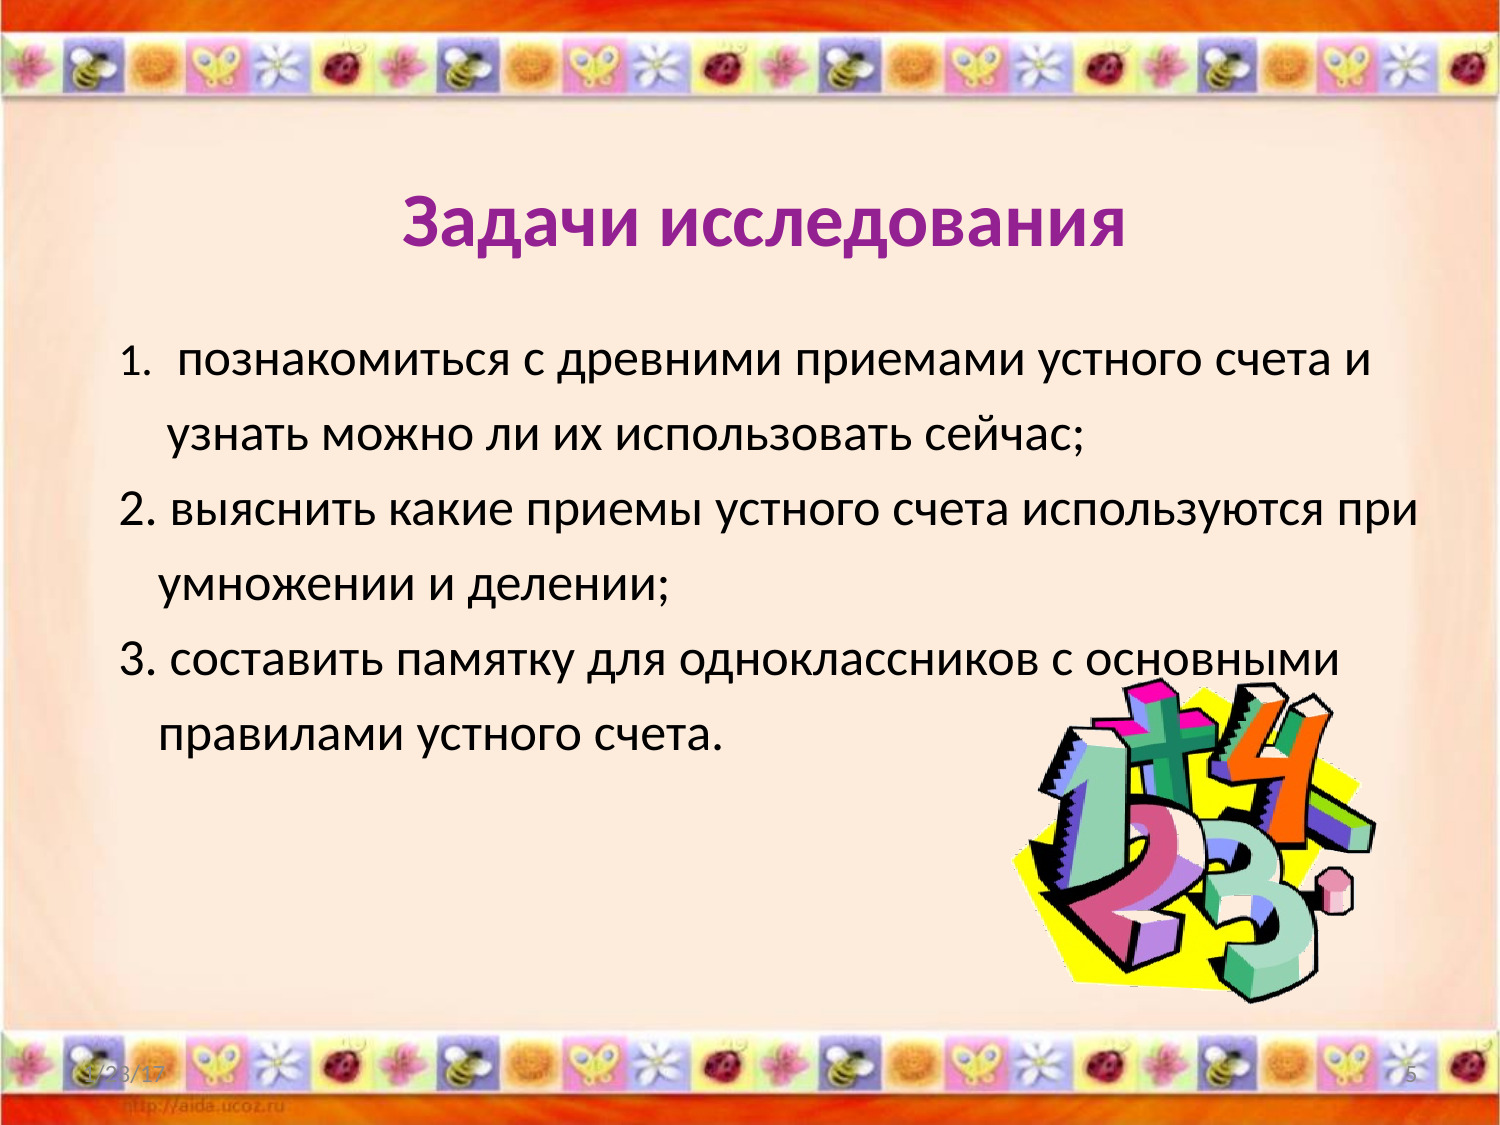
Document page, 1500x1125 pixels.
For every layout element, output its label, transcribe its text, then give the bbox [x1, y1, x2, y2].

slide_number 5 [1394, 1050, 1426, 1096]
title Задачи исследования [208, 161, 1323, 271]
list познакомиться с древними приемами устного счета и узнать можно ли их использовать сейчас; выяснить какие приемы устного счета используются при умножении и делении; составить памятку для одноклассников с основными правилами устного счета. [110, 303, 1441, 769]
picture [0, 0, 1500, 1125]
text_box 1/23/17 [75, 1050, 425, 1095]
